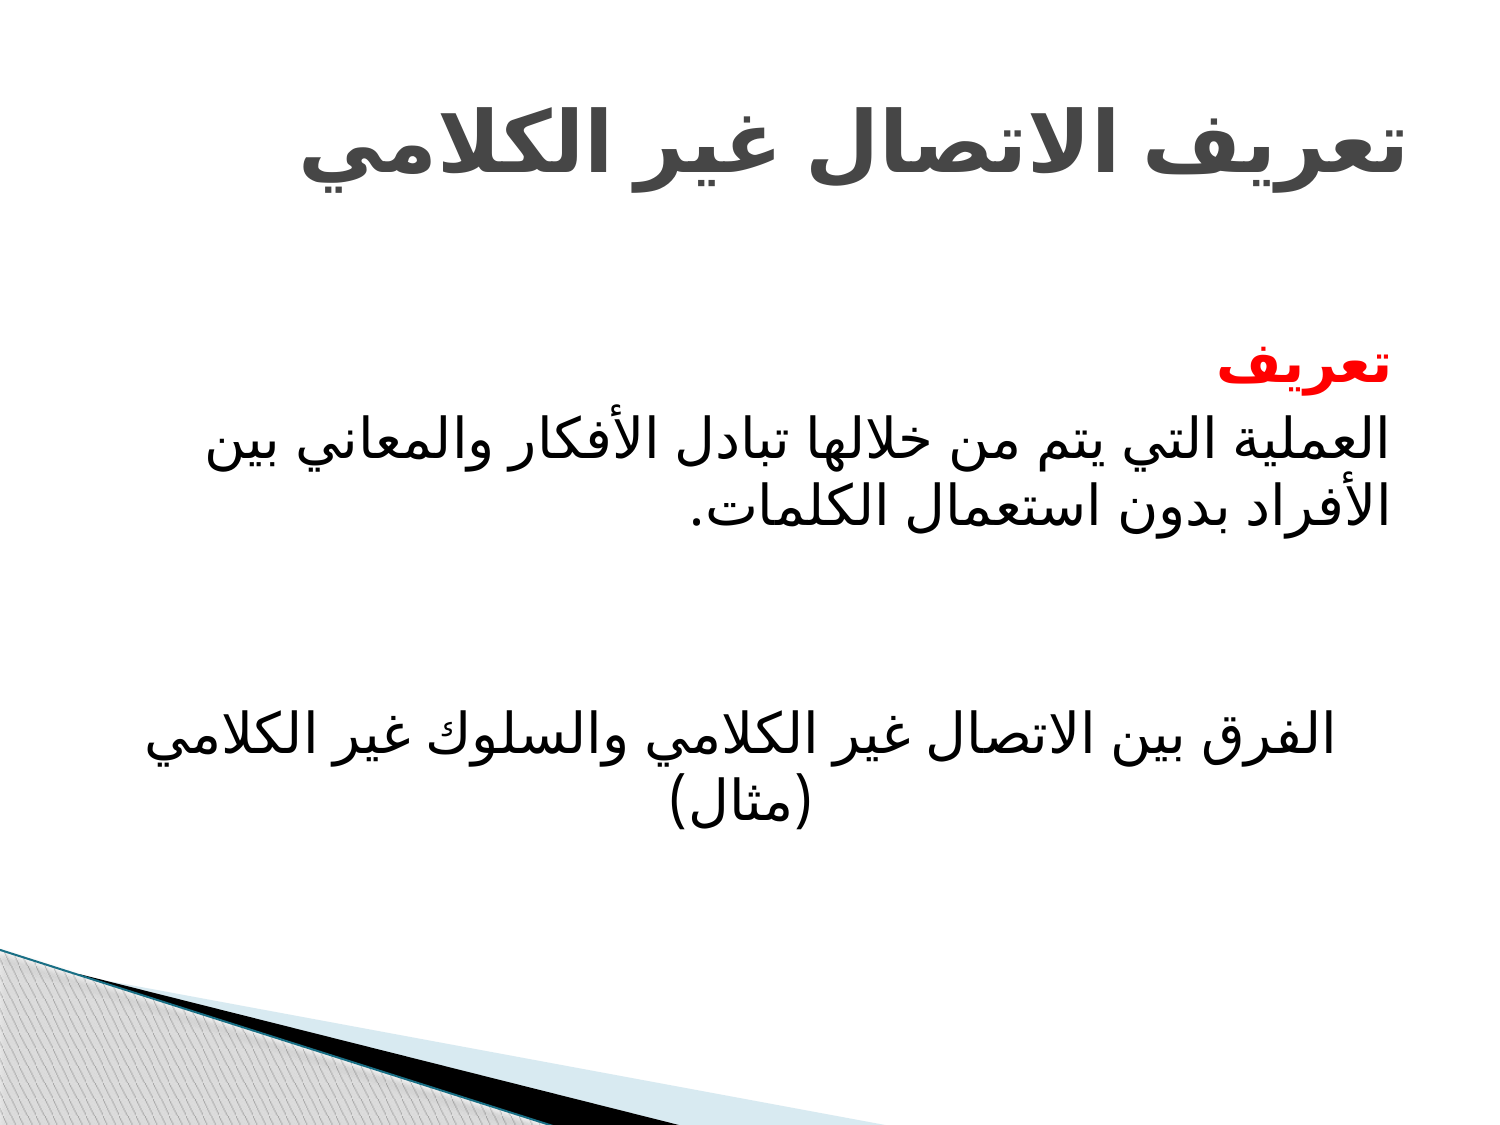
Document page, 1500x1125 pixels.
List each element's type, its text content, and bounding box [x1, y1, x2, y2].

title تعريف الاتصال غير الكلامي [75, 45, 1425, 233]
list تعريف العملية التي يتم من خلالها تبادل الأفكار والمعاني بين الأفراد بدون استعمال الكلمات. الفرق بين الاتصال غير الكلامي والسلوك غير الكلامي (مثال) [75, 243, 1425, 986]
